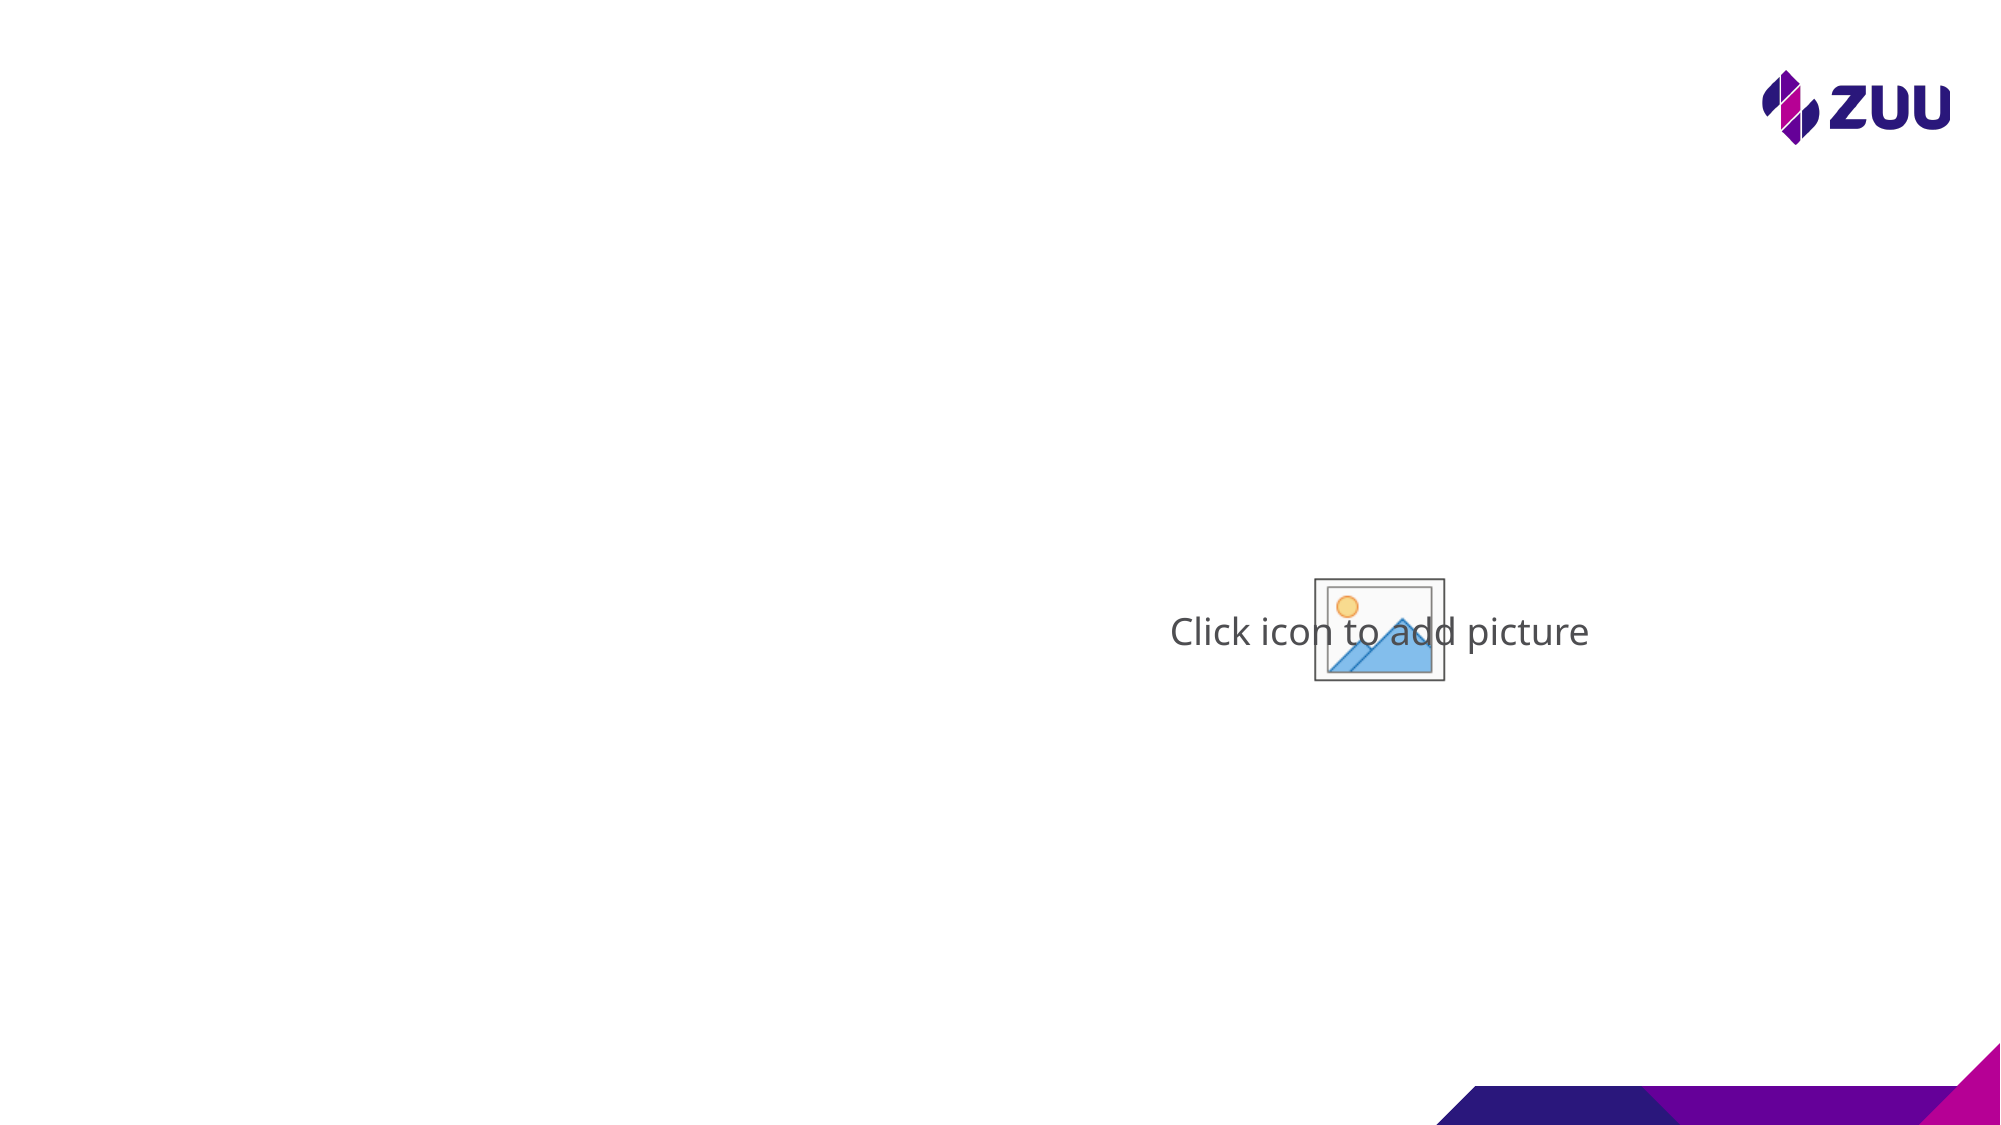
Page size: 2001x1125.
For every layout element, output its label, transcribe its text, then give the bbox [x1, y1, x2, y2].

slide_number 9 [1500, 1042, 1950, 1103]
picture [846, 271, 1914, 989]
